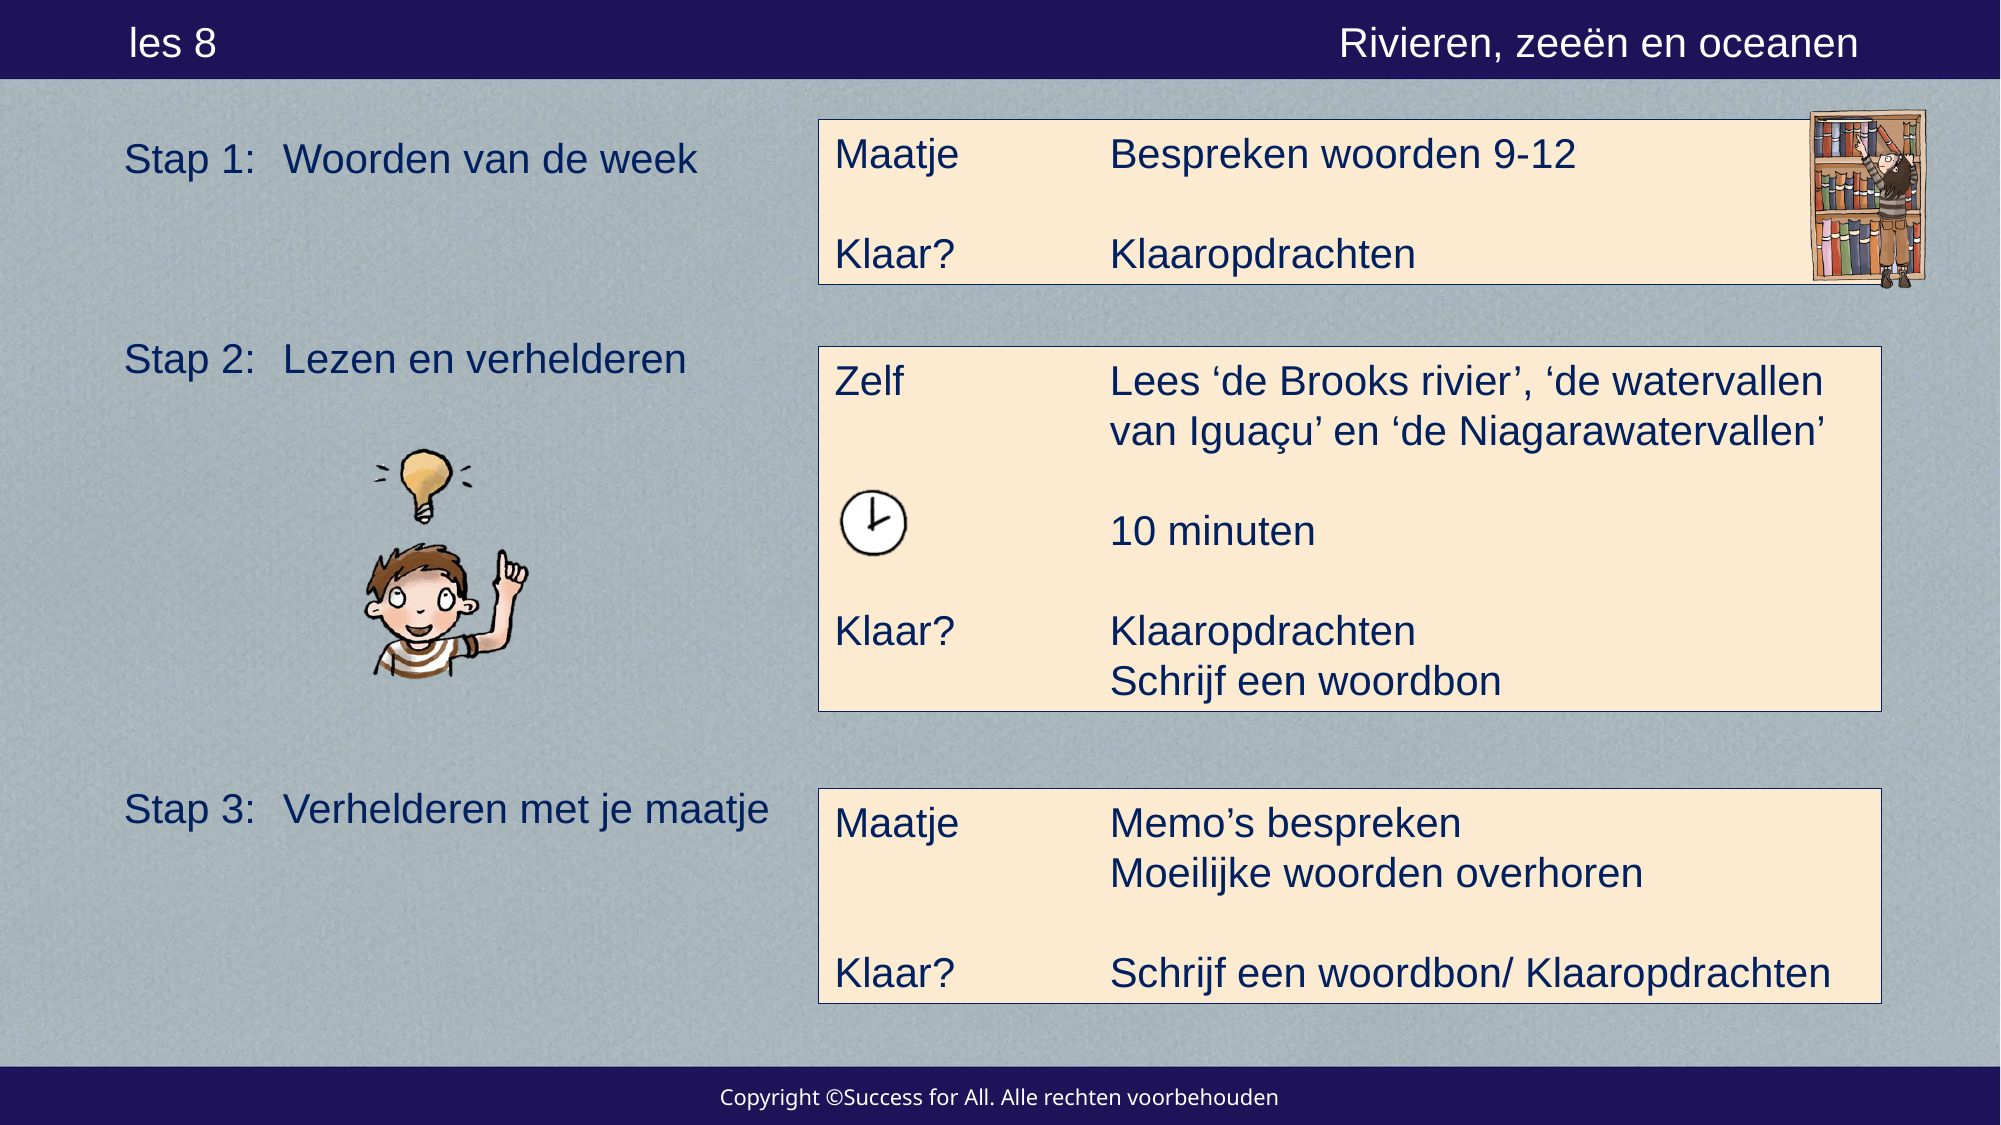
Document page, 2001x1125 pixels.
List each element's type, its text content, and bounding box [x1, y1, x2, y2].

text_box Maatje Bespreken woorden 9-12 Klaar? Klaaropdrachten [818, 119, 1797, 285]
picture [0, 0, 2001, 1125]
text_box Zelf Lees ‘de Brooks rivier’, ‘de watervallen van Iguaçu’ en ‘de Niagarawatervallen’ 10 minuten Klaar? Klaaropdrachten Schrijf een woordbon [818, 346, 1882, 712]
text_box Rivieren, zeeën en oceanen [999, 8, 1886, 123]
text_box les 8 [114, 8, 354, 73]
text_box Maatje Memo’s bespreken Moeilijke woorden overhoren Klaar? Schrijf een woordbon/ Klaaropdrachten [818, 788, 1882, 1004]
text_box Stap 1: Woorden van de week Stap 2: Lezen en verhelderen Stap 3: Verhelderen met je maatje [109, 124, 902, 890]
text_box Copyright ©Success for All. Alle rechten voorbehouden [0, 1076, 2000, 1125]
